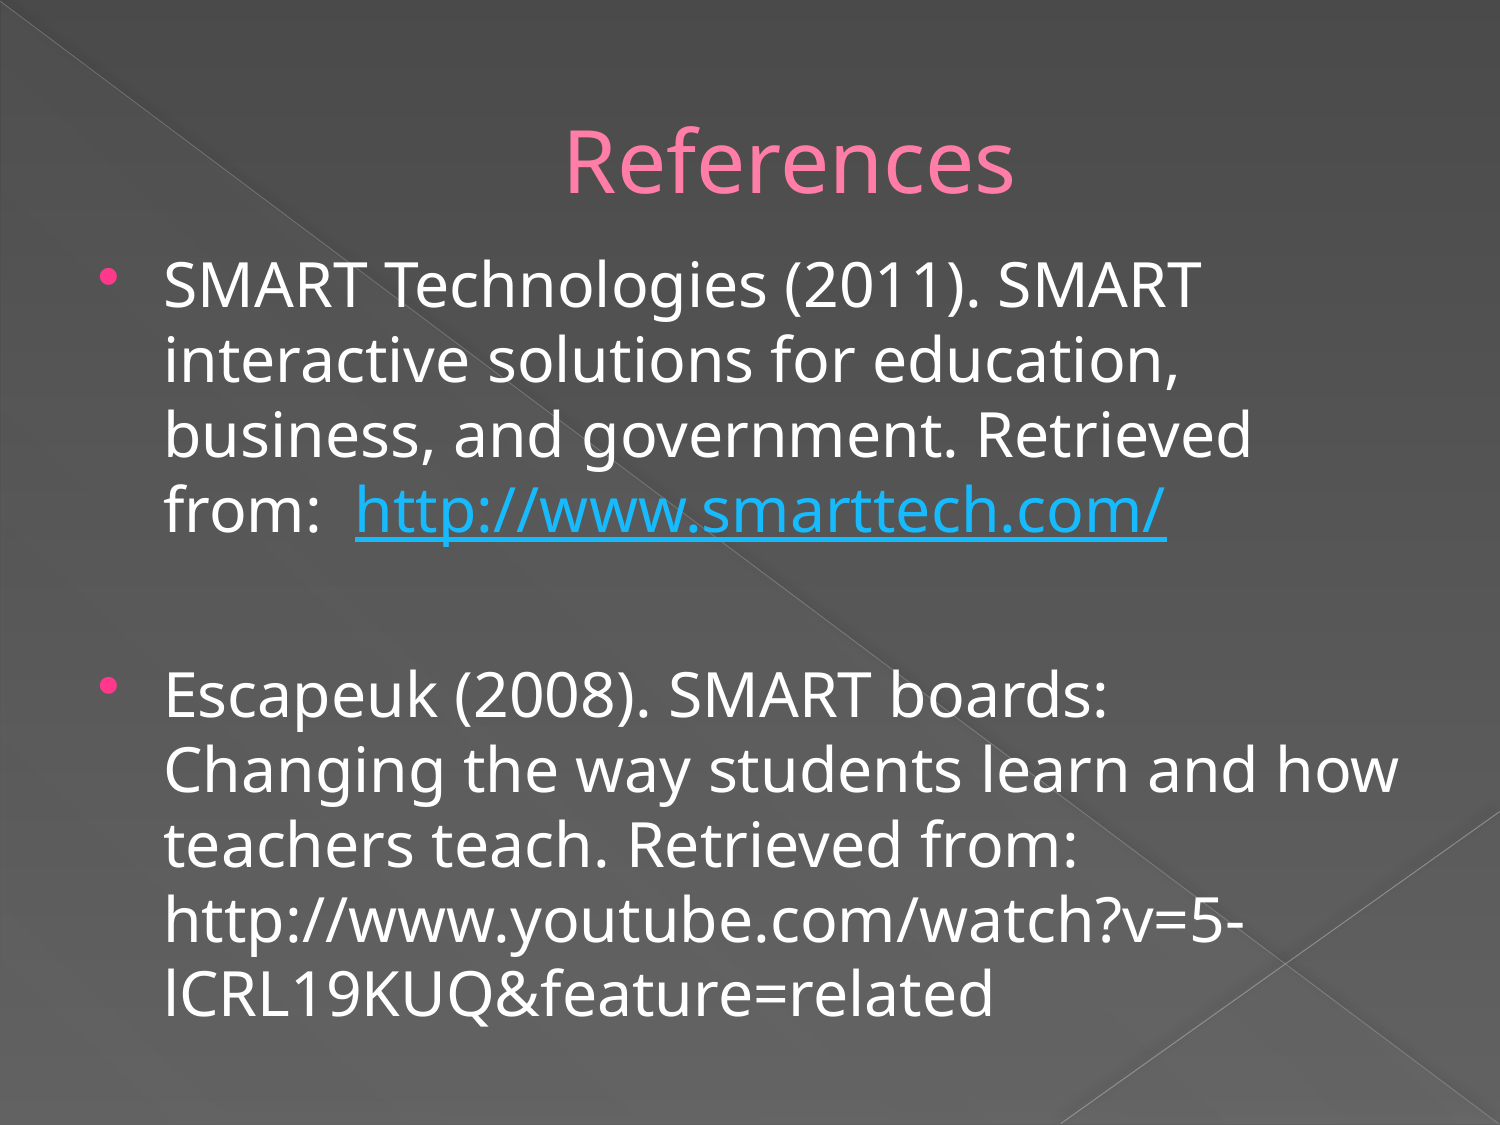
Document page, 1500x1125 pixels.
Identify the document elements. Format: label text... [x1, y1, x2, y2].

list SMART Technologies (2011). SMART interactive solutions for education, business, and government. Retrieved from: http://www.smarttech.com/ Escapeuk (2008). SMART boards: Changing the way students learn and how teachers teach. Retrieved from: http://www.youtube.com/watch?v=5-lCRL19KUQ&feature=related [75, 237, 1425, 1059]
title References [75, 43, 1425, 237]
